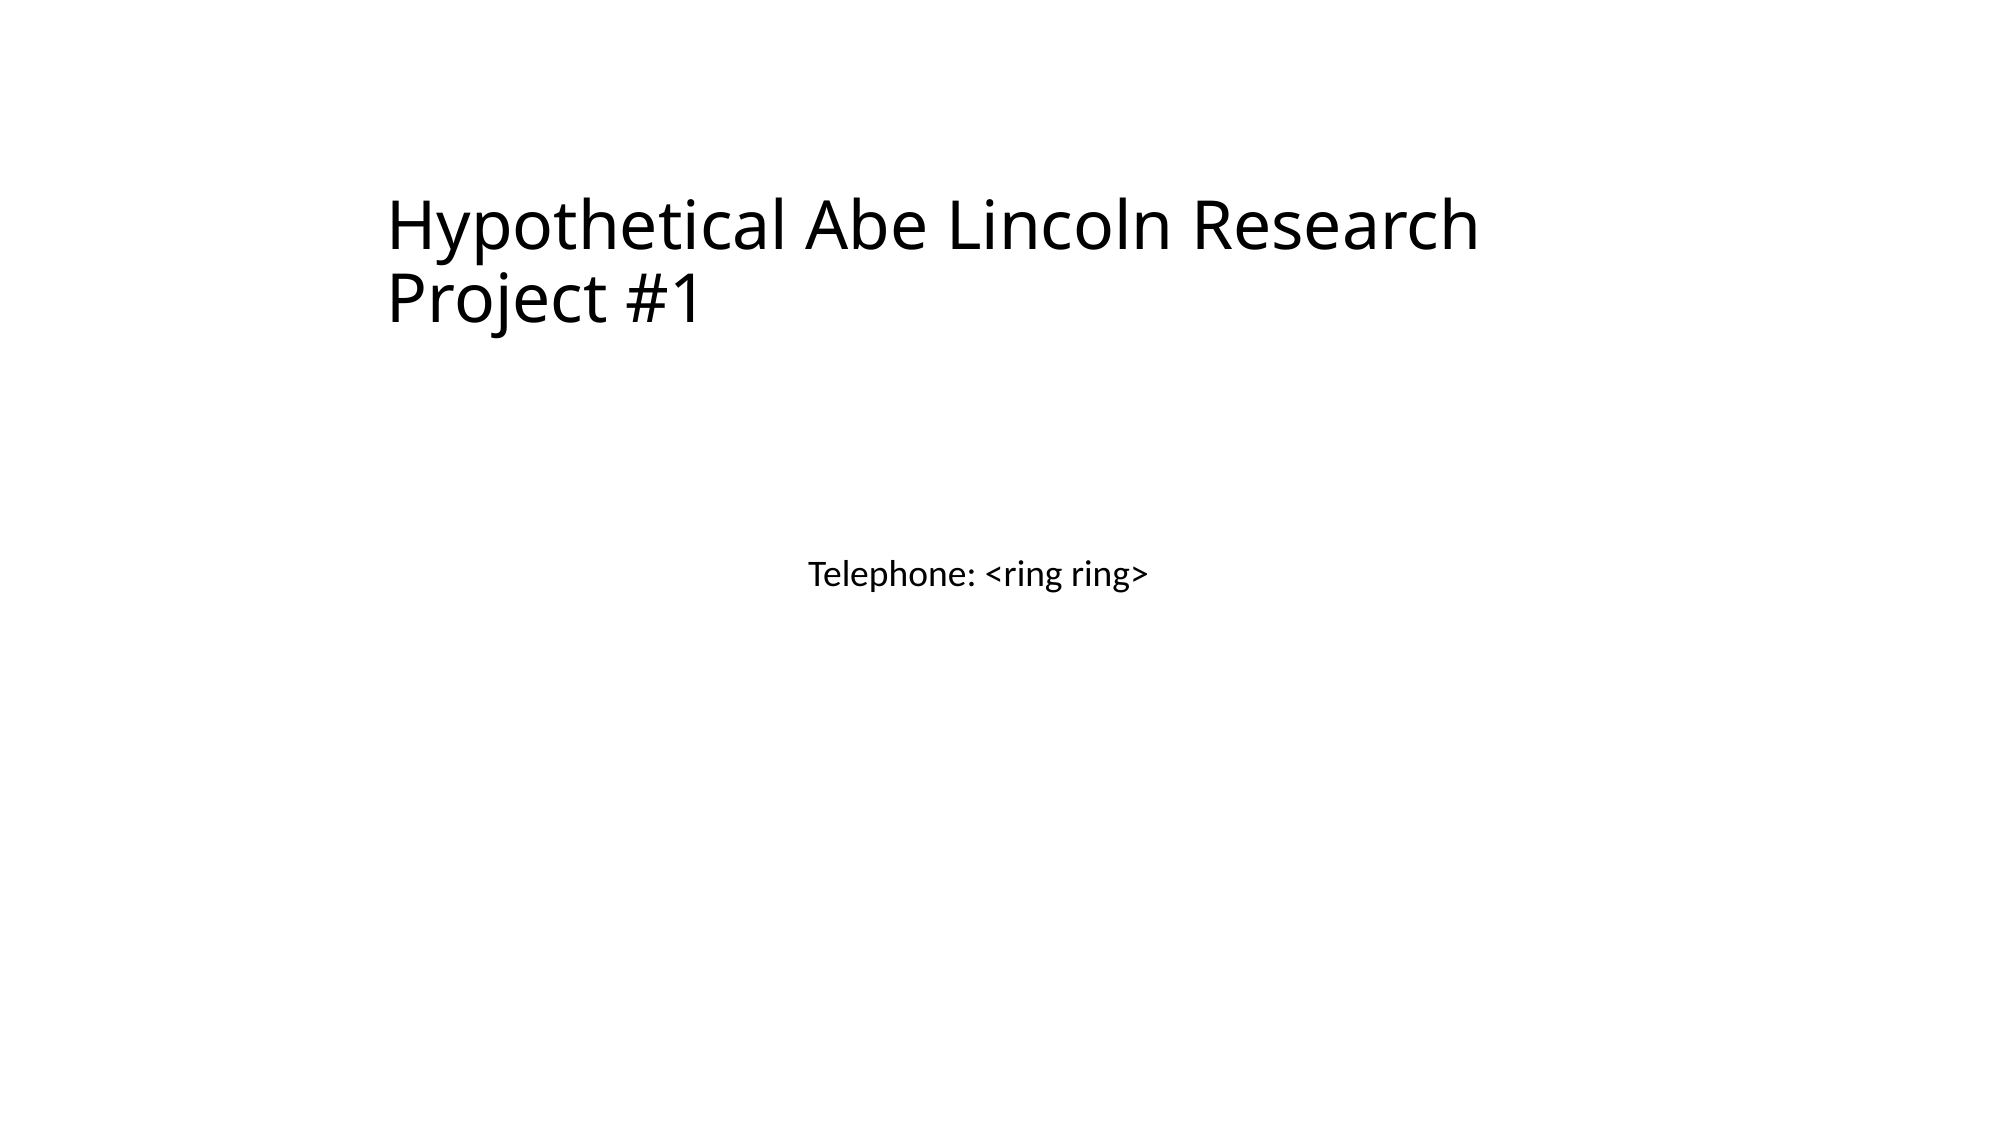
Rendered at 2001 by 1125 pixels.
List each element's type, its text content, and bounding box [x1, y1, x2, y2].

title Hypothetical Abe Lincoln Research Project #1 [371, 182, 1666, 346]
text_box Telephone: <ring ring> [793, 541, 1284, 602]
